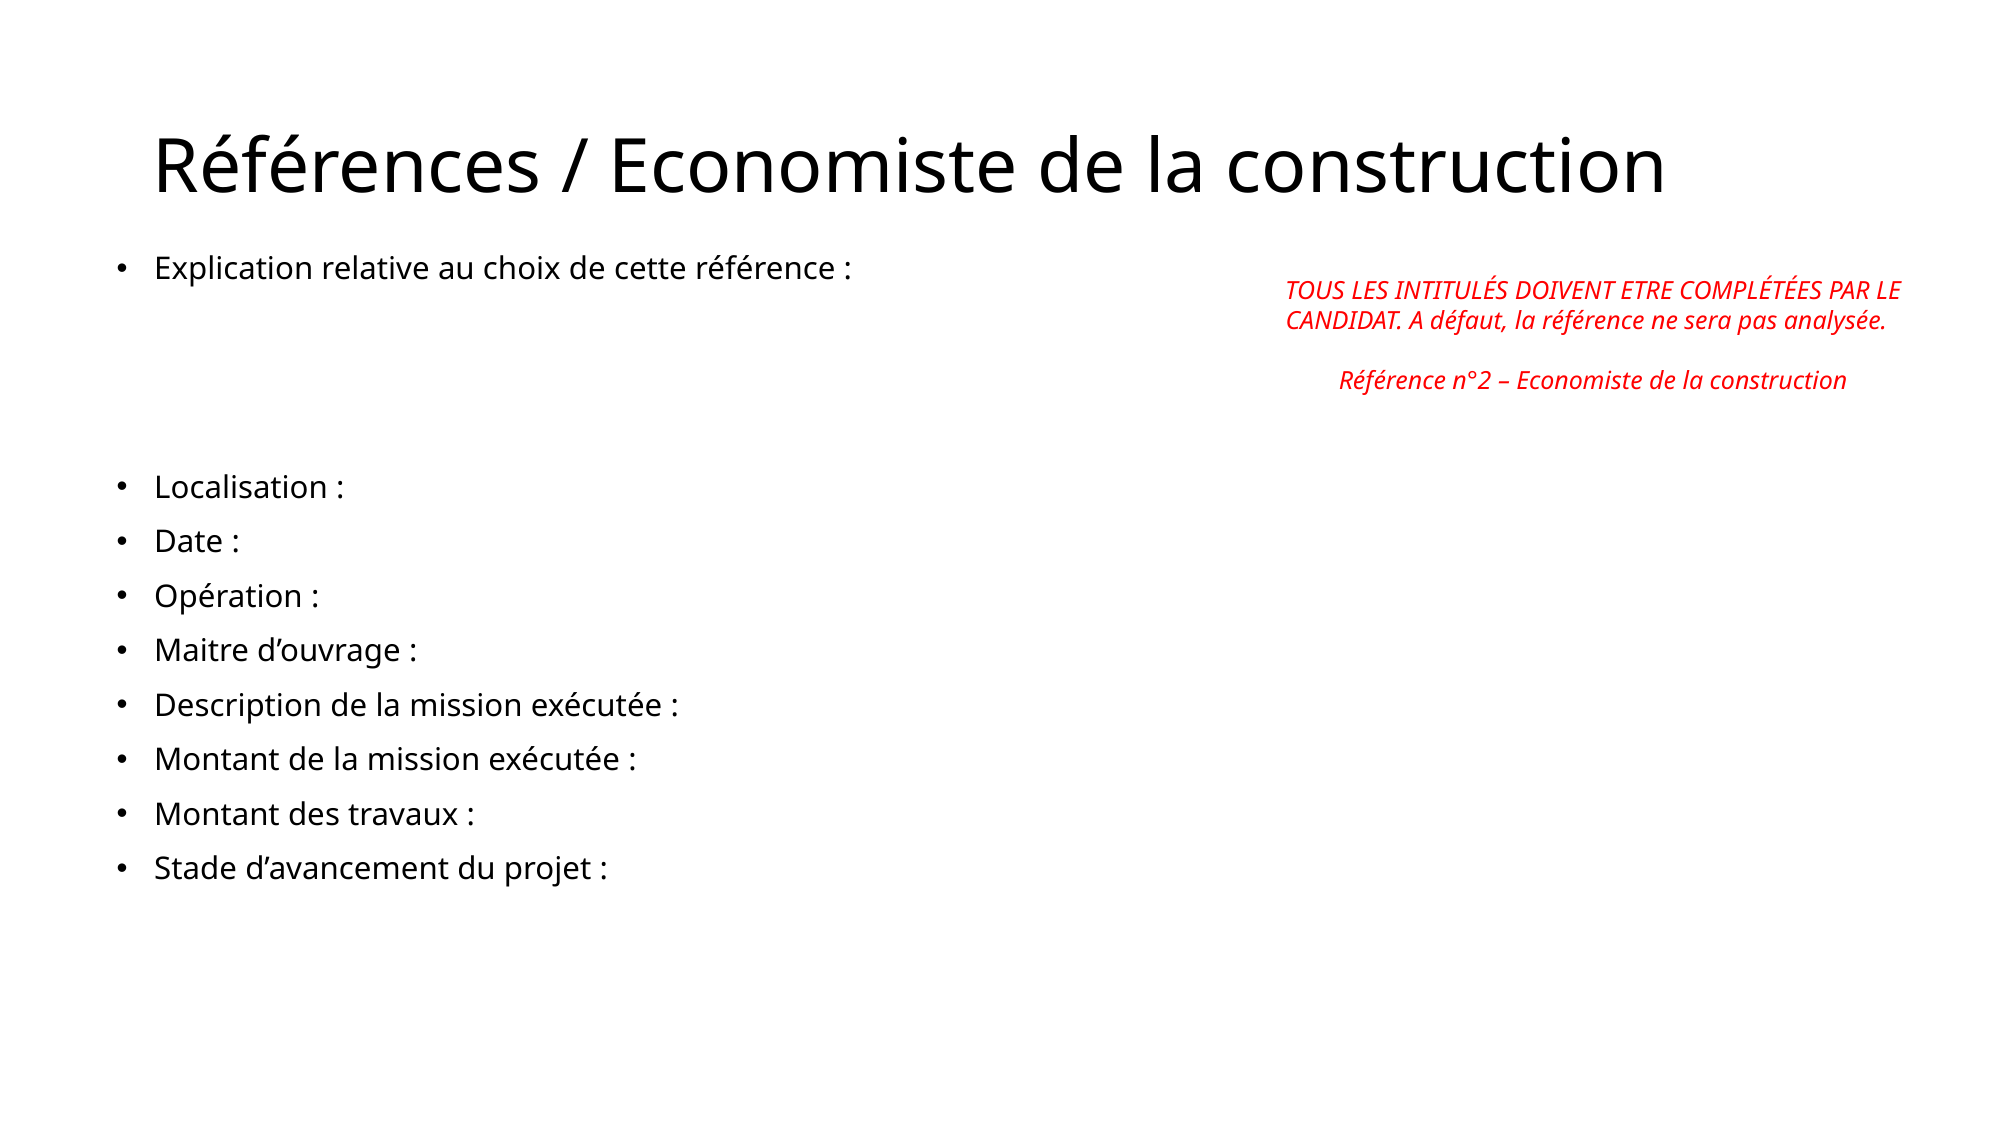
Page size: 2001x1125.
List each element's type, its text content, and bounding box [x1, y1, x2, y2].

list Explication relative au choix de cette référence : Localisation : Date : Opération : Maitre d’ouvrage : Description de la mission exécutée : Montant de la mission exécutée : Montant des travaux : Stade d’avancement du projet : [101, 245, 1827, 972]
title Références / Economiste de la construction [137, 59, 1863, 267]
text_box TOUS LES INTITULÉS DOIVENT ETRE COMPLÉTÉES PAR LE CANDIDAT. A défaut, la référence ne sera pas analysée. Référence n°2 – Economiste de la construction [1210, 267, 1977, 432]
